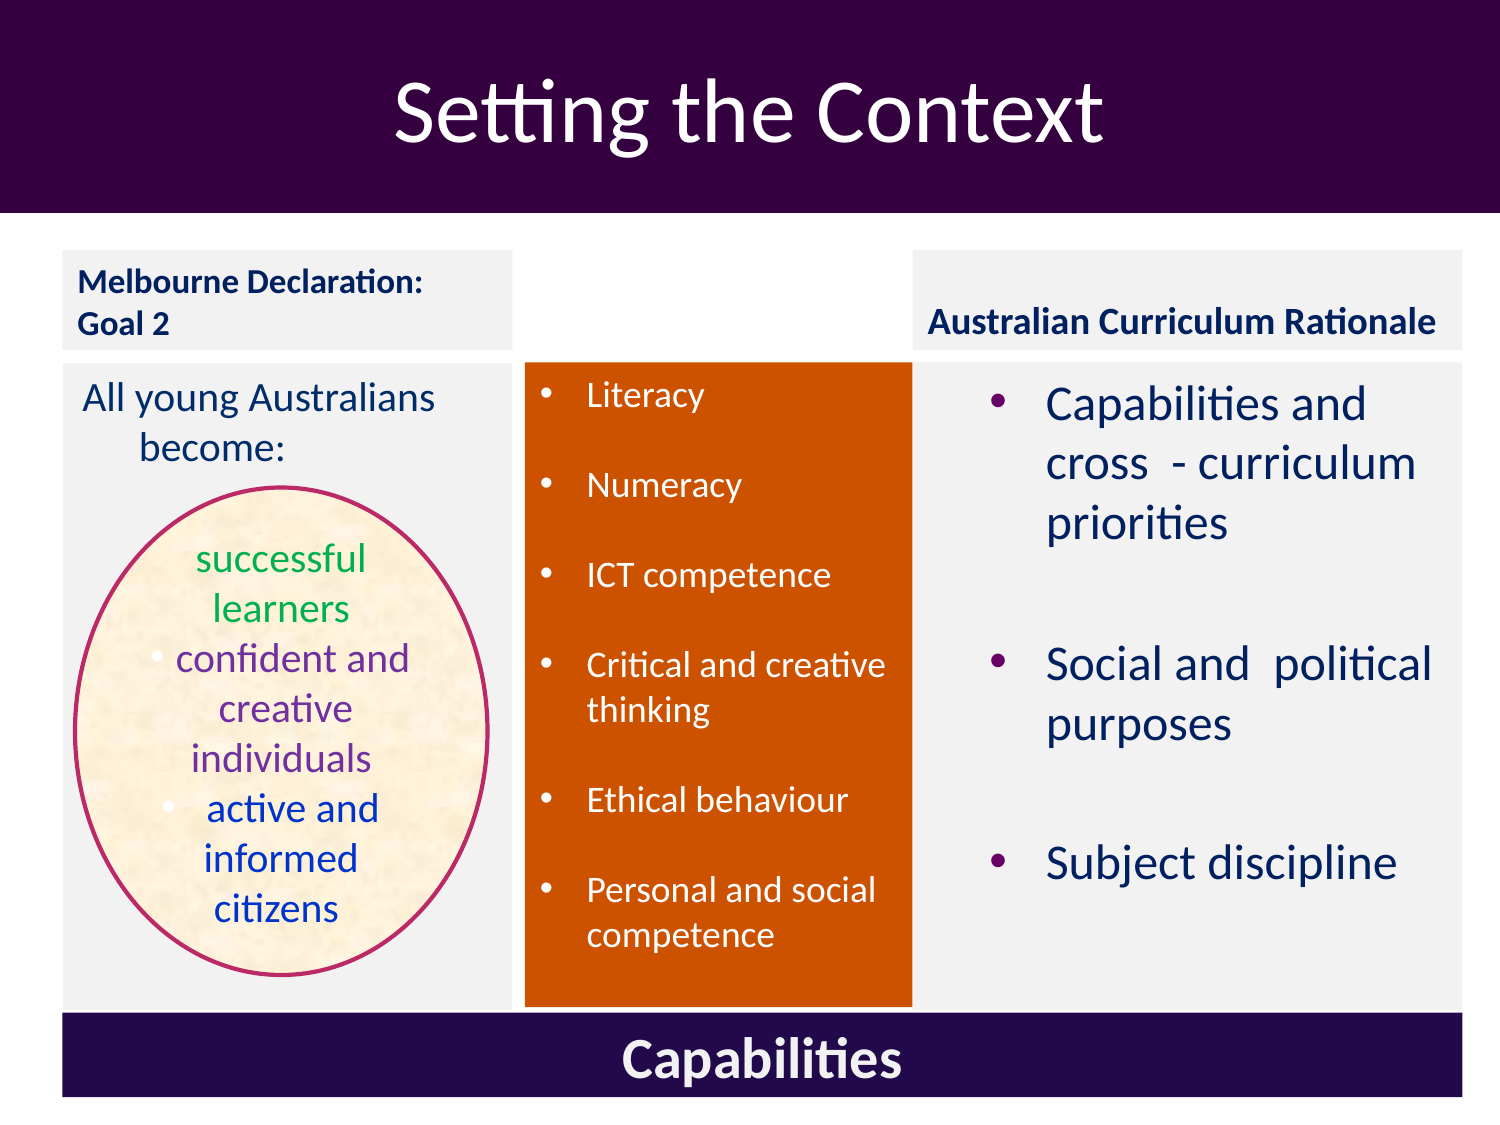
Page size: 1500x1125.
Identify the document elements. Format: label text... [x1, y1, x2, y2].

text_box Capabilities [62, 1012, 1463, 1098]
text_box successful learners confident and creative individuals active and informed citizens [72, 485, 490, 978]
list All young Australians become: [62, 362, 513, 1011]
list Melbourne Declaration: Goal 2 [62, 249, 513, 350]
text_box Literacy Numeracy ICT competence Critical and creative thinking Ethical behaviour Personal and social competence [524, 362, 913, 1008]
list Australian Curriculum Rationale [912, 249, 1463, 350]
list Capabilities and cross - curriculum priorities Social and political purposes Subject discipline [912, 362, 1463, 1011]
title Setting the Context [0, 0, 1500, 213]
